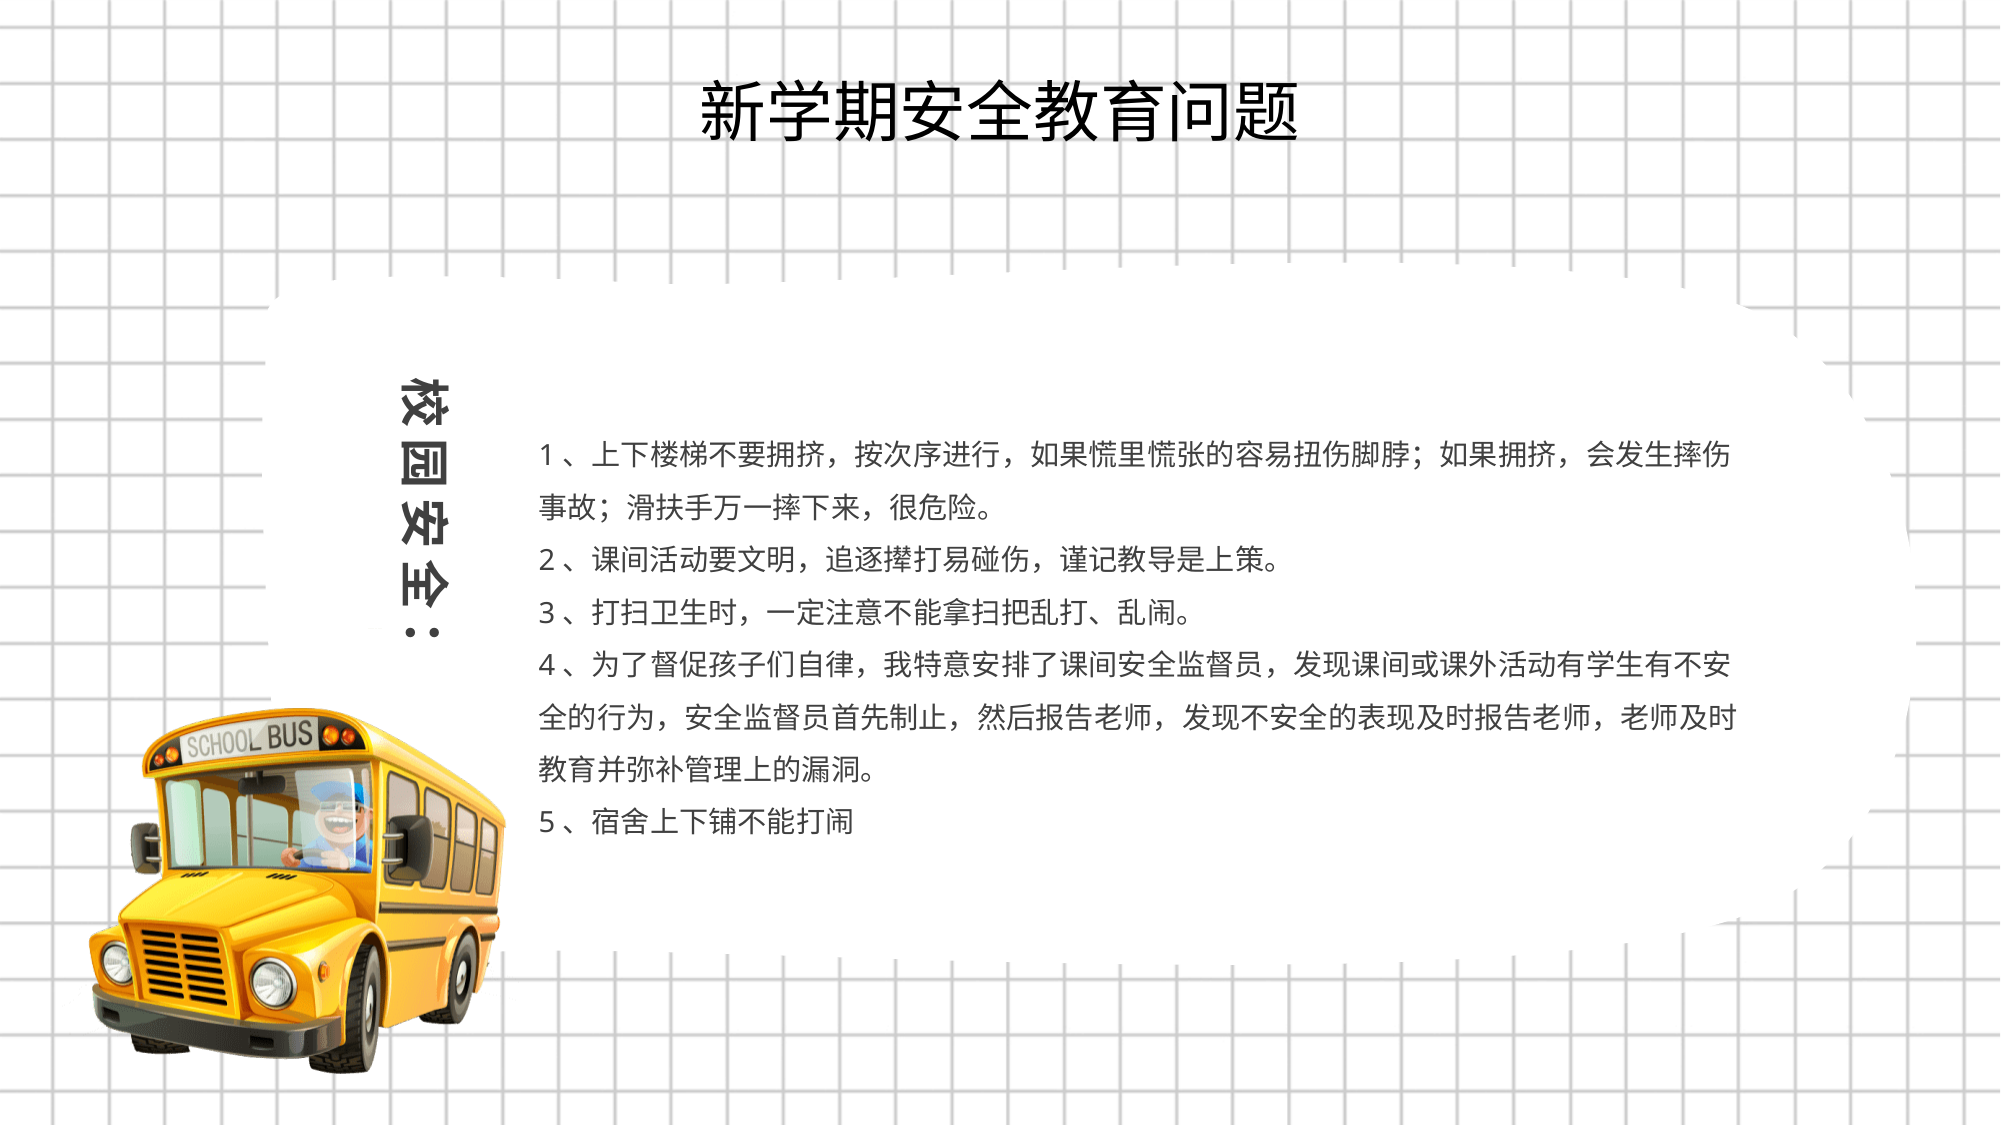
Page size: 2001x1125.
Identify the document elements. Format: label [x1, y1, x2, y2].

text_box [595, 62, 1405, 207]
text_box [260, 261, 1918, 966]
text_box [372, 362, 1776, 852]
picture [0, 0, 2001, 1125]
